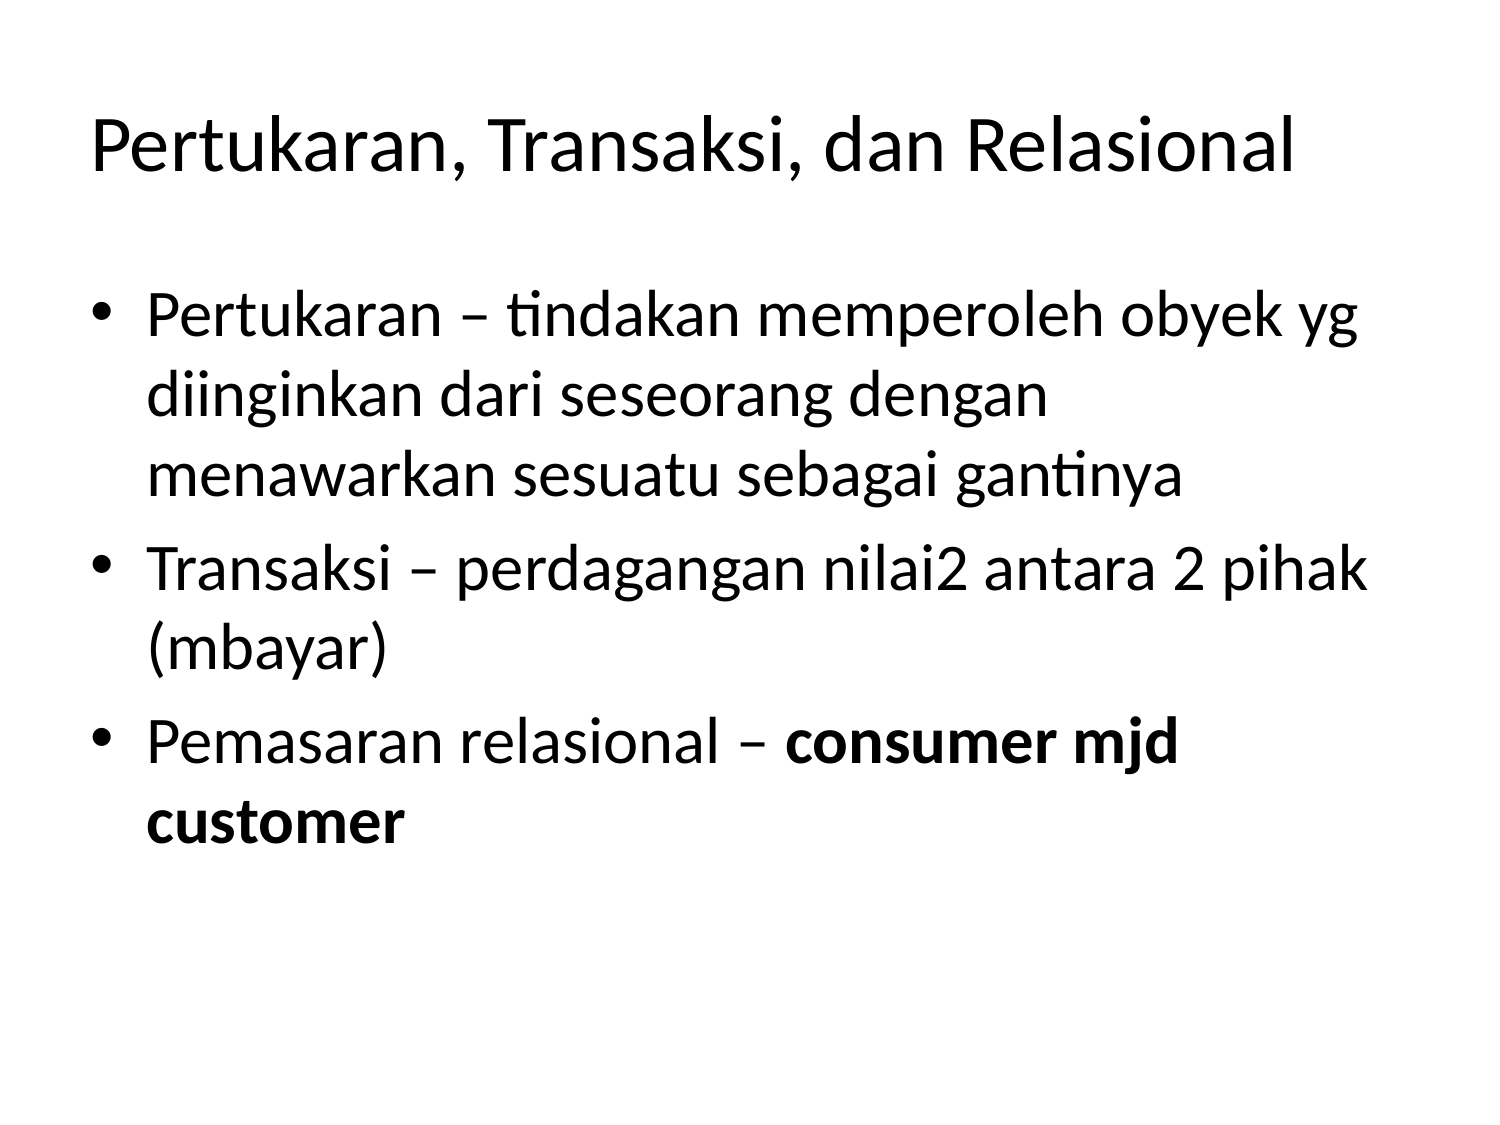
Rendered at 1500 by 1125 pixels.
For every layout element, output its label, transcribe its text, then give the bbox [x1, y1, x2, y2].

list Pertukaran – tindakan memperoleh obyek yg diinginkan dari seseorang dengan menawarkan sesuatu sebagai gantinya Transaksi – perdagangan nilai2 antara 2 pihak (mbayar) Pemasaran relasional – consumer mjd customer [75, 262, 1425, 1005]
title Pertukaran, Transaksi, dan Relasional [75, 45, 1425, 233]
